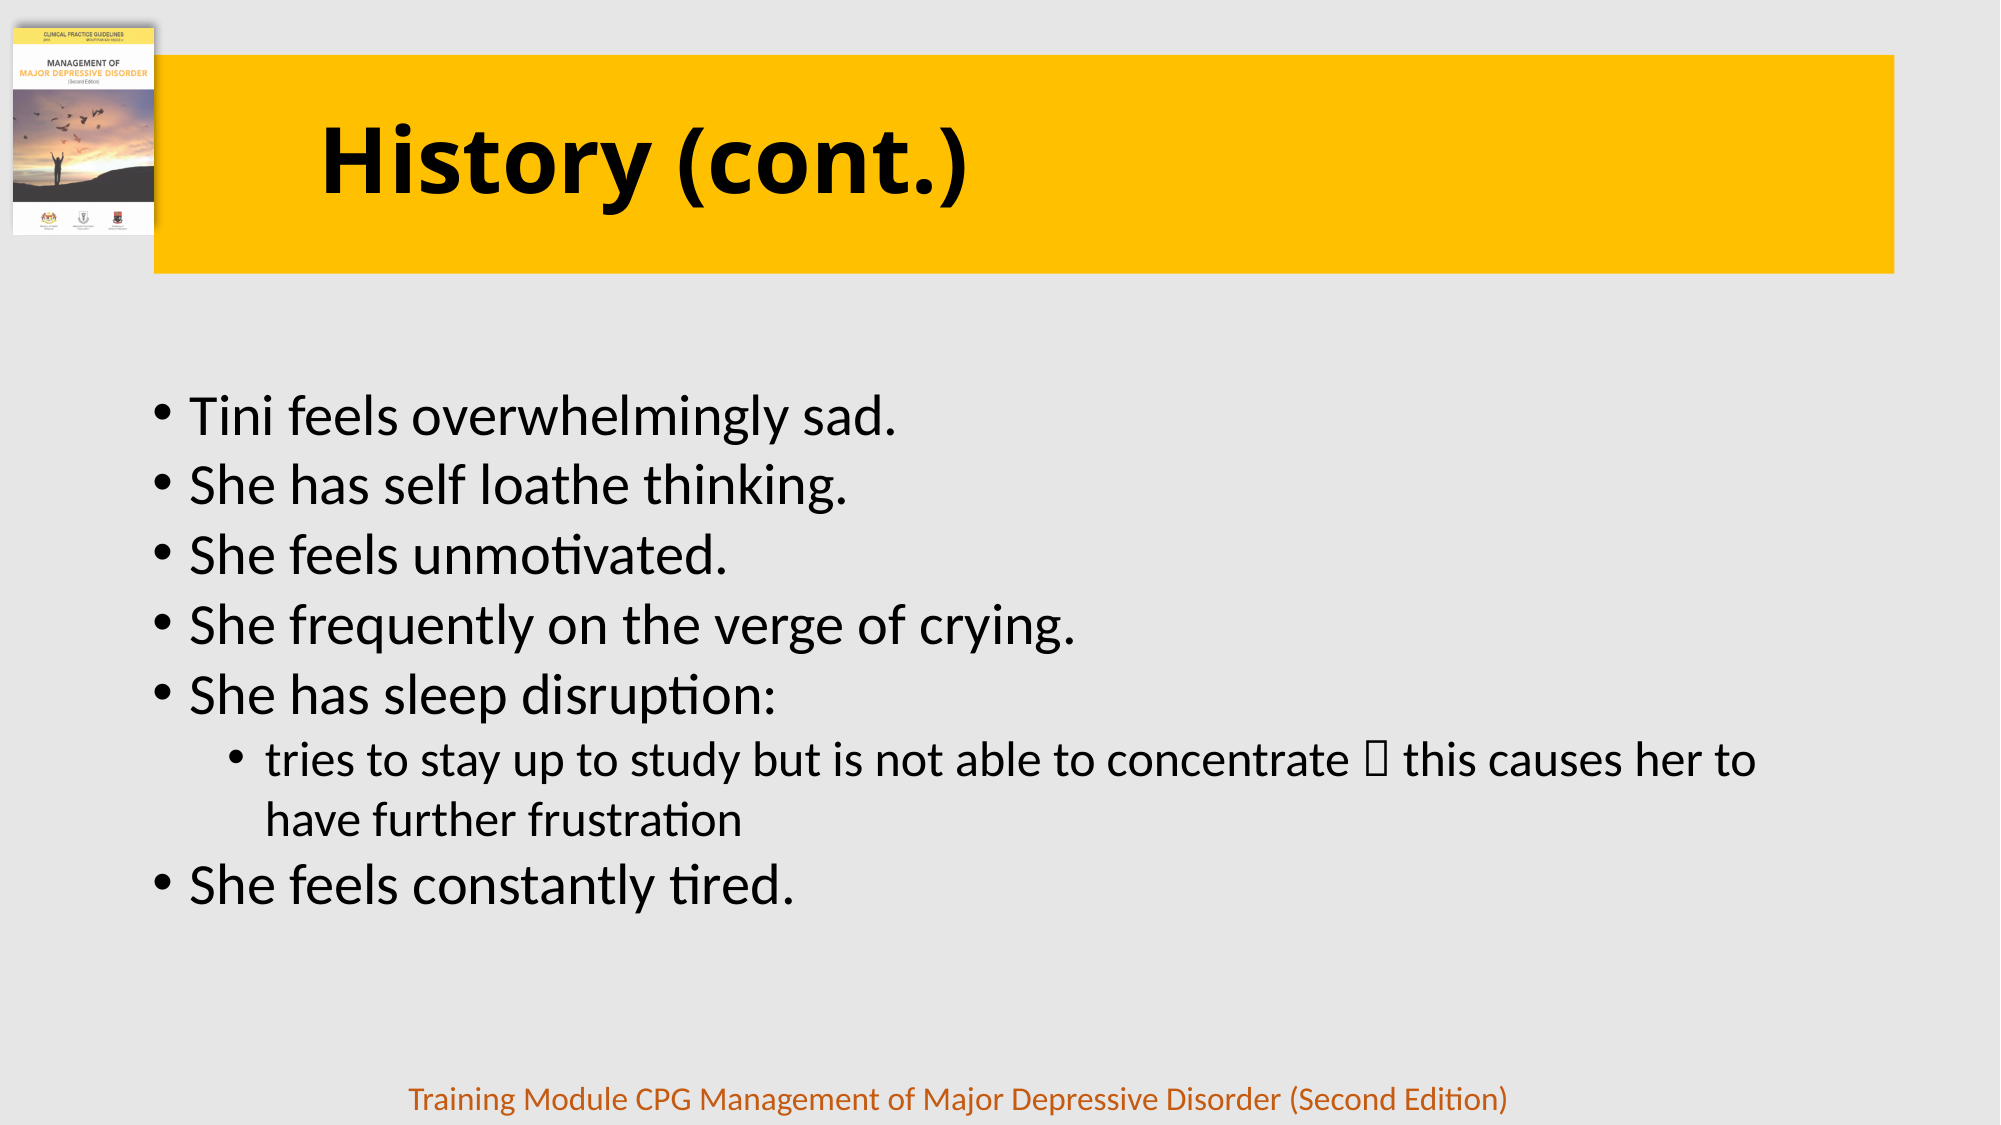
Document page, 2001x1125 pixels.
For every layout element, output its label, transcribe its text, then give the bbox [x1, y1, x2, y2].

picture [13, 28, 154, 235]
list Tini feels overwhelmingly sad. She has self loathe thinking. She feels unmotivated. She frequently on the verge of crying. She has sleep disruption: tries to stay up to study but is not able to concentrate  this causes her to have further frustration She feels constantly tired. [137, 299, 1863, 1014]
title History (cont.) [153, 54, 1895, 274]
text_box Training Module CPG Management of Major Depressive Disorder (Second Edition) [393, 1069, 1775, 1125]
